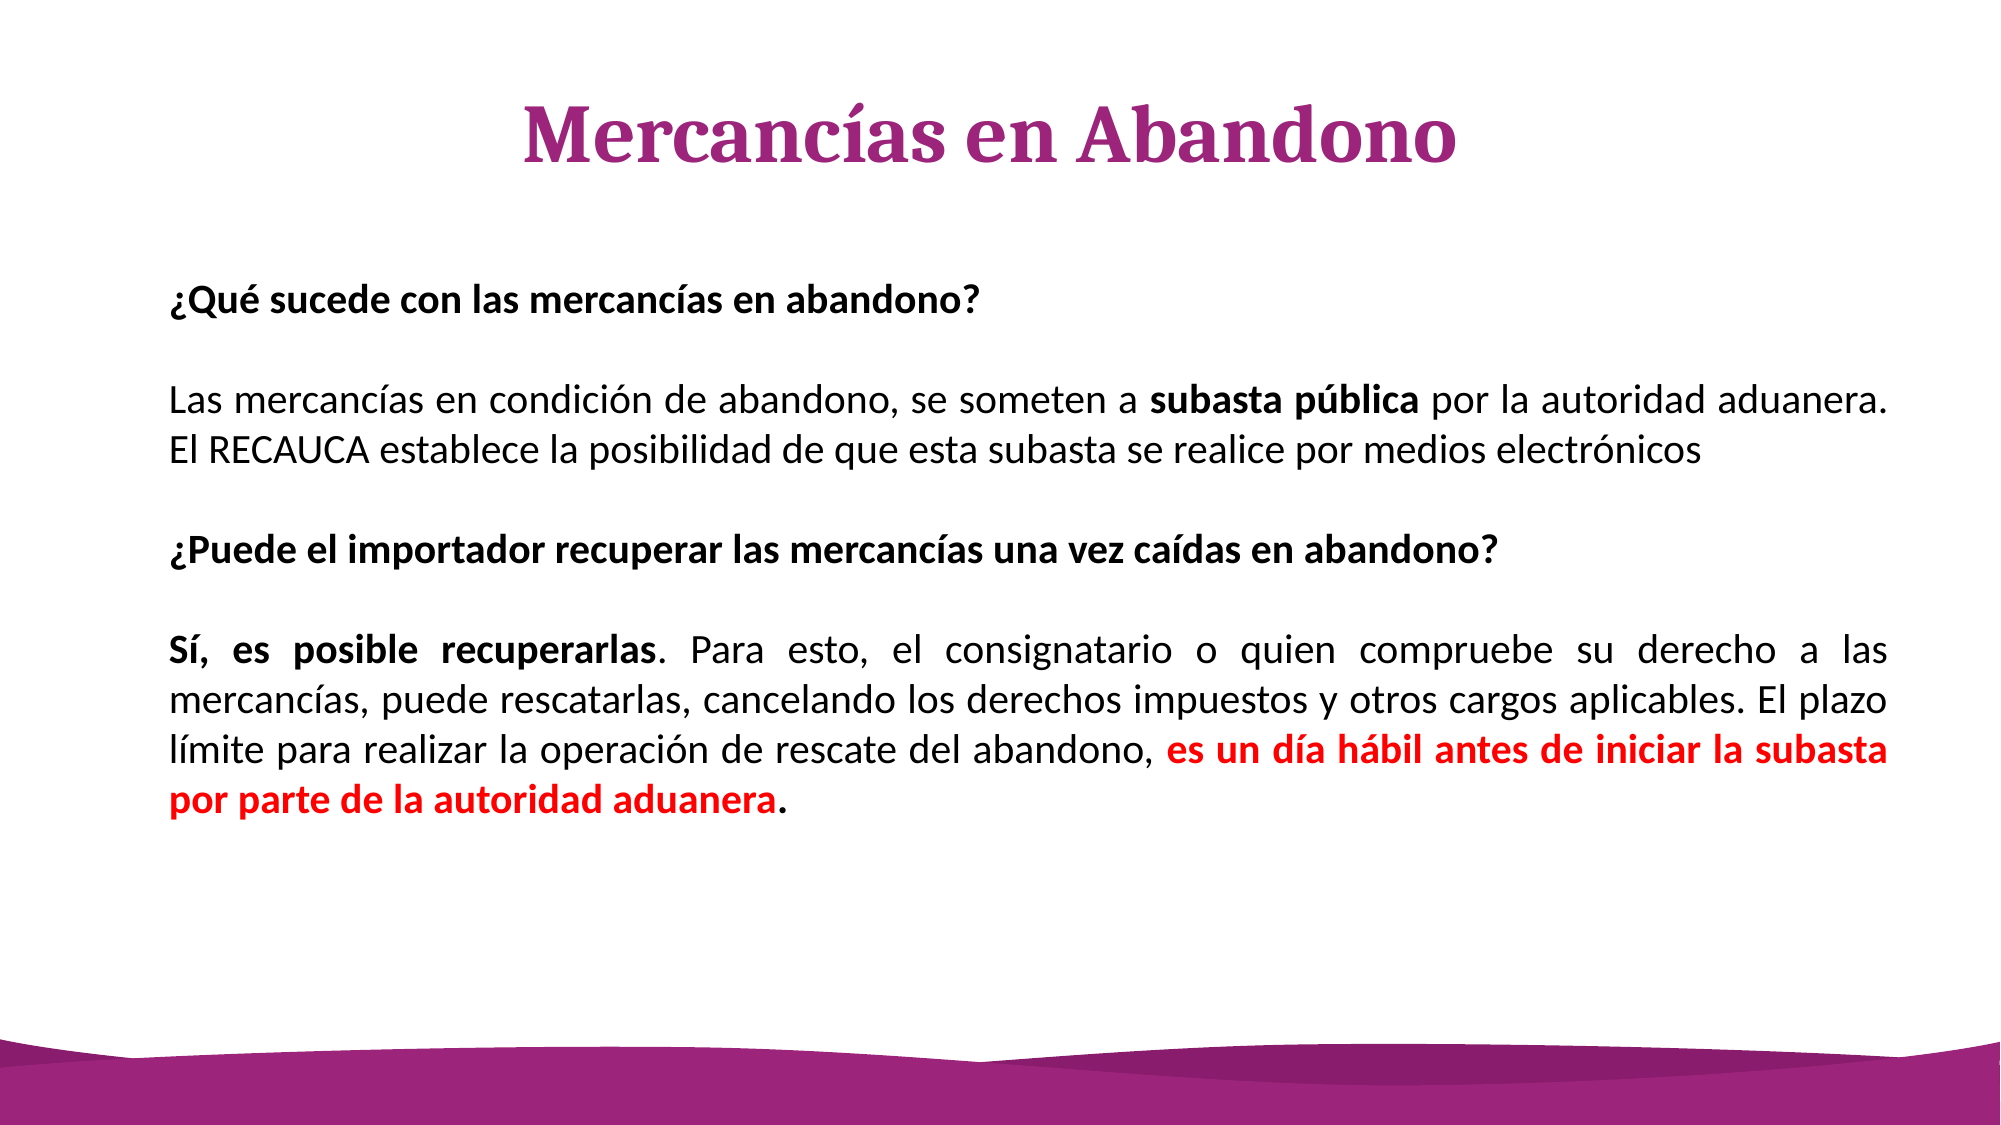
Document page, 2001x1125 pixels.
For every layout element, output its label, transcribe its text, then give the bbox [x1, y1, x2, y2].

text_box ¿Qué sucede con las mercancías en abandono? Las mercancías en condición de abandono, se someten a subasta pública por la autoridad aduanera. El RECAUCA establece la posibilidad de que esta subasta se realice por medios electrónicos ¿Puede el importador recuperar las mercancías una vez caídas en abandono? Sí, es posible recuperarlas. Para esto, el consignatario o quien compruebe su derecho a las mercancías, puede rescatarlas, cancelando los derechos impuestos y otros cargos aplicables. El plazo límite para realizar la operación de rescate del abandono, es un día hábil antes de iniciar la subasta por parte de la autoridad aduanera. [154, 264, 1904, 830]
title Mercancías en Abandono [127, 27, 1853, 245]
